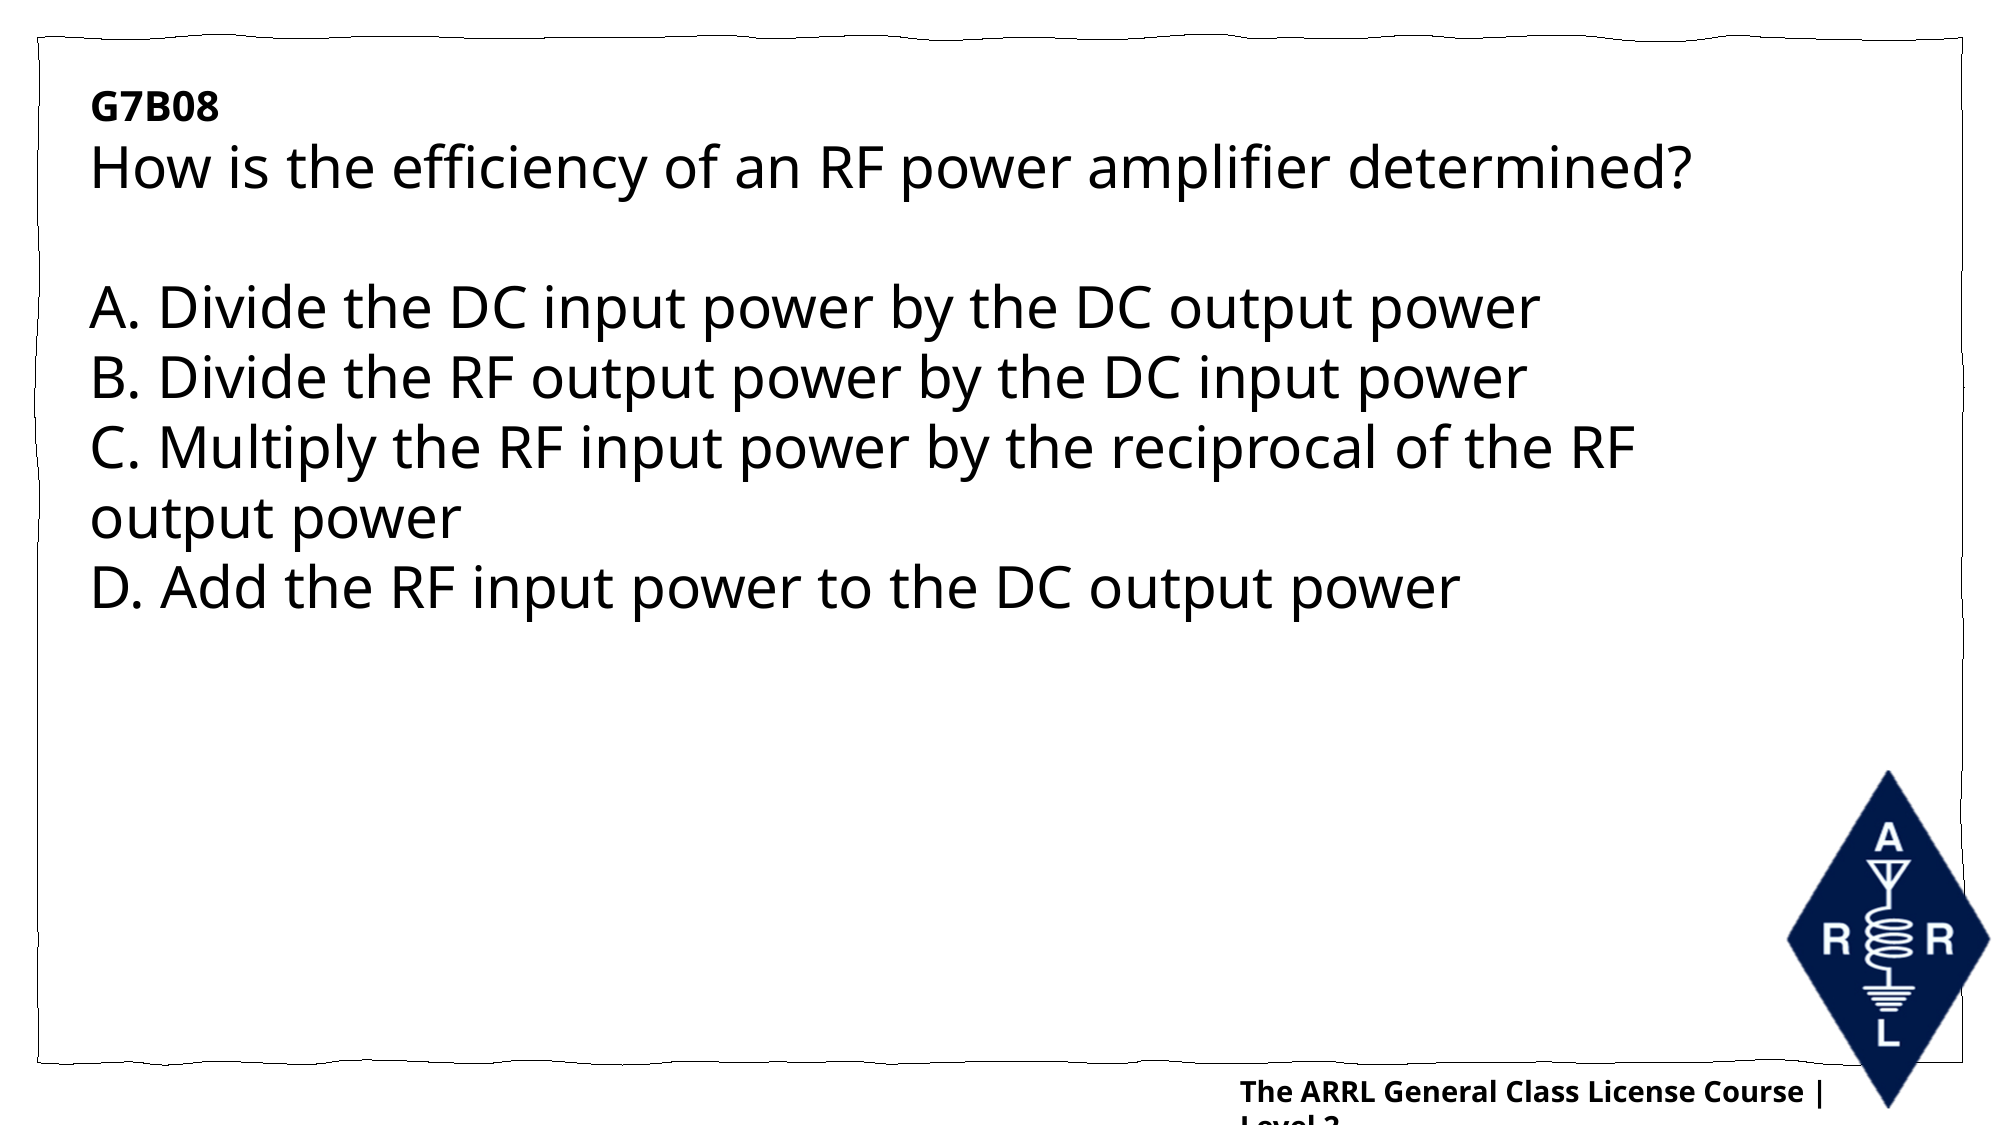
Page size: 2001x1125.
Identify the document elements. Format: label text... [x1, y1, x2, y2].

text_box G7B08 How is the efficiency of an RF power amplifier determined? A. Divide the DC input power by the DC output power B. Divide the RF output power by the DC input power C. Multiply the RF input power by the reciprocal of the RF output power D. Add the RF input power to the DC output power [75, 72, 1850, 628]
picture [1773, 752, 1999, 1125]
